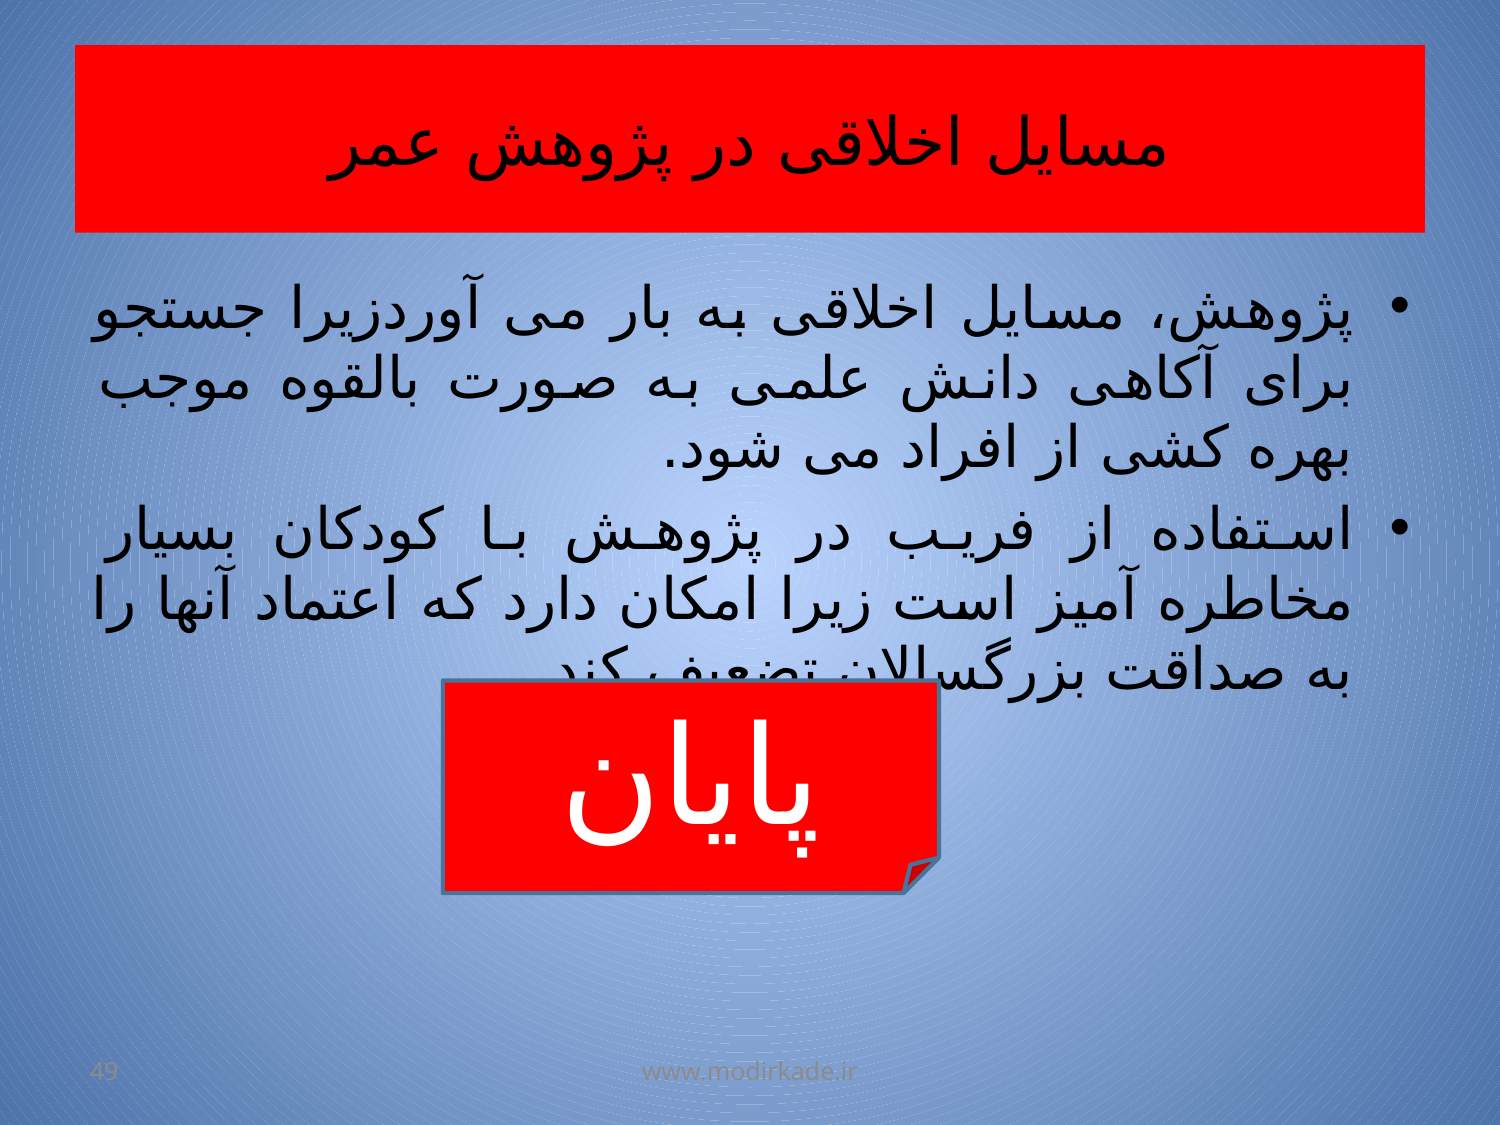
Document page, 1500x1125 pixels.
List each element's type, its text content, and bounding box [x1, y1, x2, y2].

list پژوهش، مسایل اخلاقی به بار می آوردزیرا جستجو برای آکاهی دانش علمی به صورت بالقوه موجب بهره کشی از افراد می شود. استفاده از فریب در پژوهش با کودکان بسیار مخاطره آمیز است زیرا امکان دارد که اعتماد آنها را به صداقت بزرگسالان تضعیف کند. [75, 262, 1425, 1005]
footer www.modirkade.ir [512, 1042, 988, 1103]
text_box پایان [440, 678, 942, 896]
slide_number 49 [75, 1042, 425, 1103]
title مسایل اخلاقی در پژوهش عمر [75, 45, 1425, 233]
